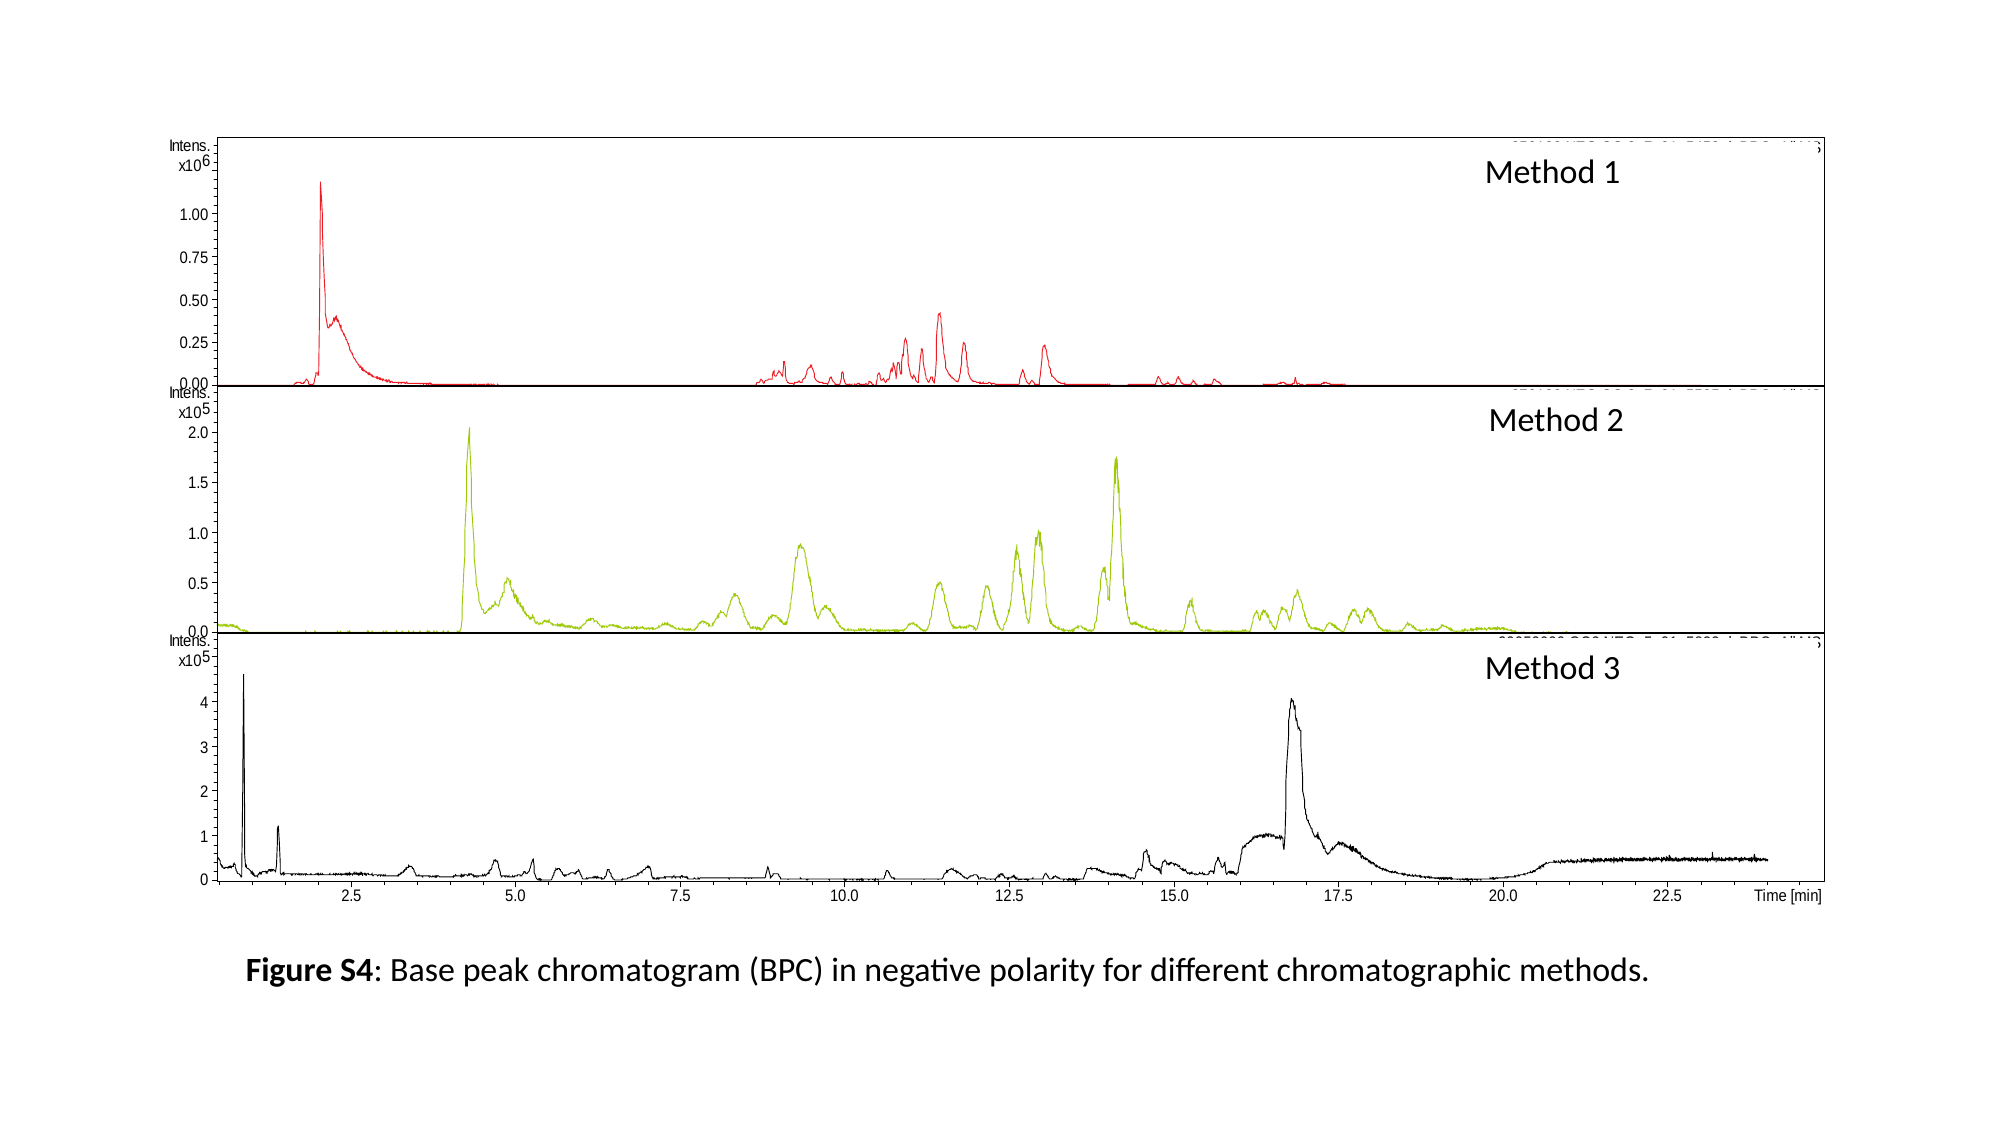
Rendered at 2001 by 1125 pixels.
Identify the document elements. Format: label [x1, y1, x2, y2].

text_box [169, 135, 1830, 997]
